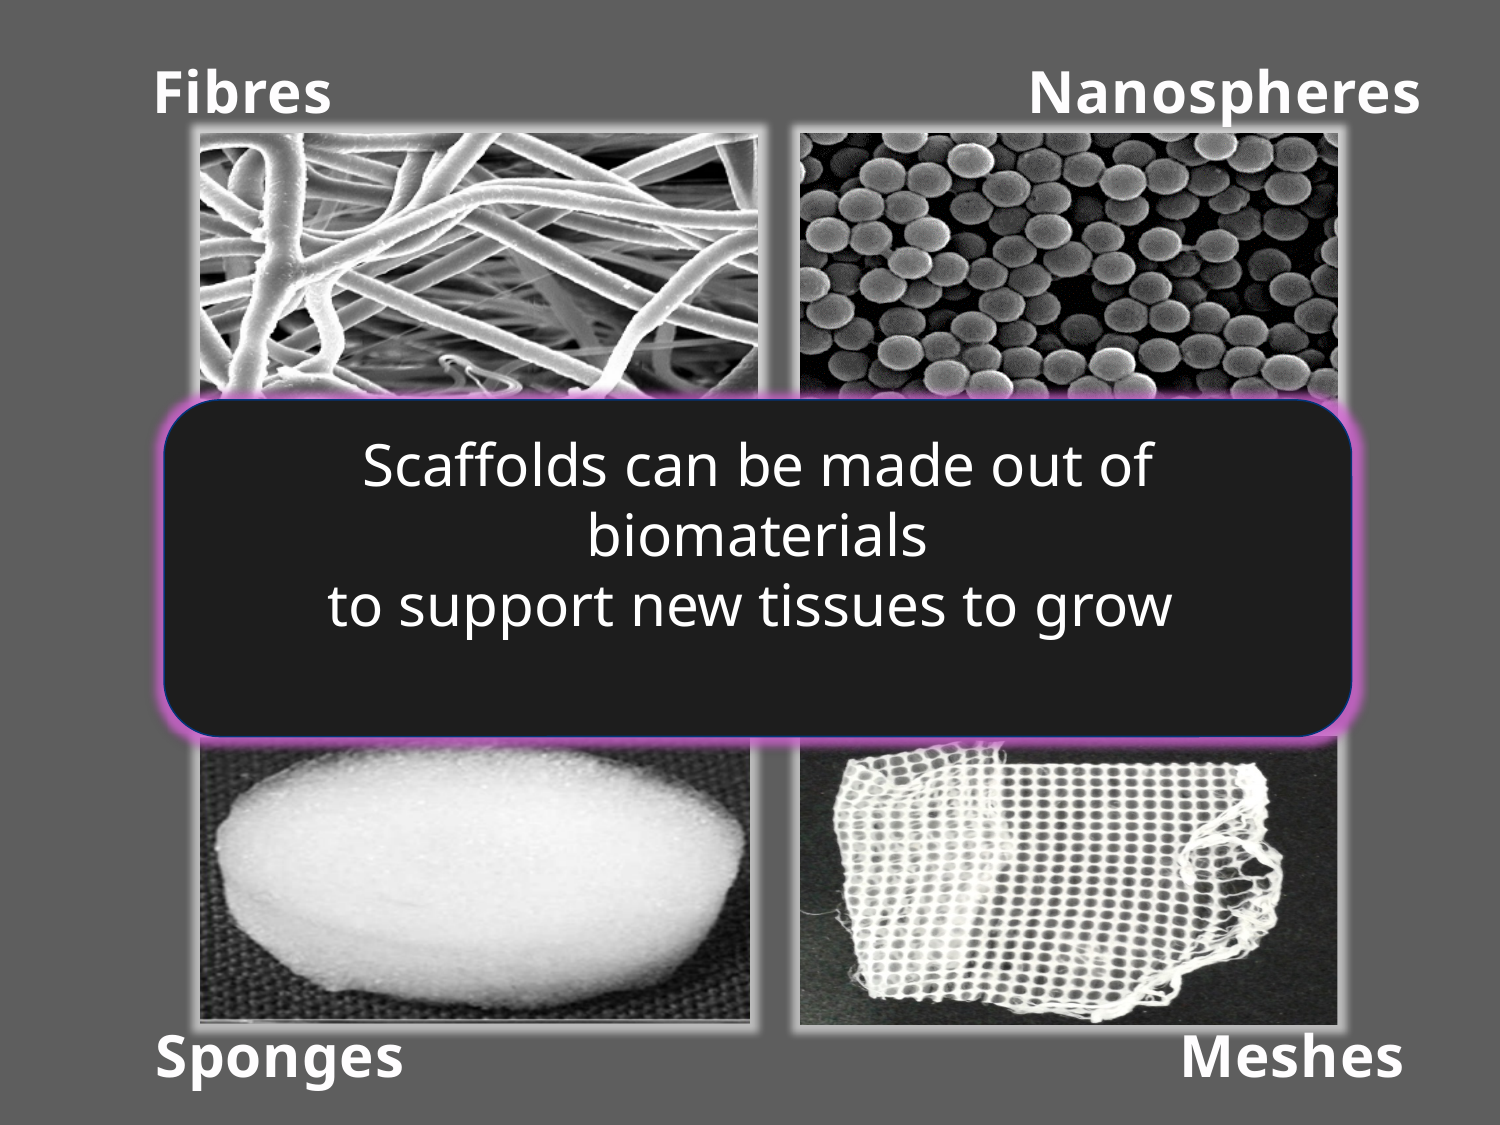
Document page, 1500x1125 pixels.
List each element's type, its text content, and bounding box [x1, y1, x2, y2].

picture [799, 736, 1338, 1026]
picture [199, 736, 751, 1026]
text_box Sponges [140, 1011, 420, 1097]
picture [199, 133, 759, 440]
text_box Scaffolds can be made out of biomaterials to support new tissues to grow [163, 399, 1353, 738]
text_box Meshes [1149, 1011, 1420, 1097]
text_box Nanospheres [1012, 47, 1477, 133]
picture [799, 133, 1338, 440]
text_box Fibres [137, 47, 348, 133]
